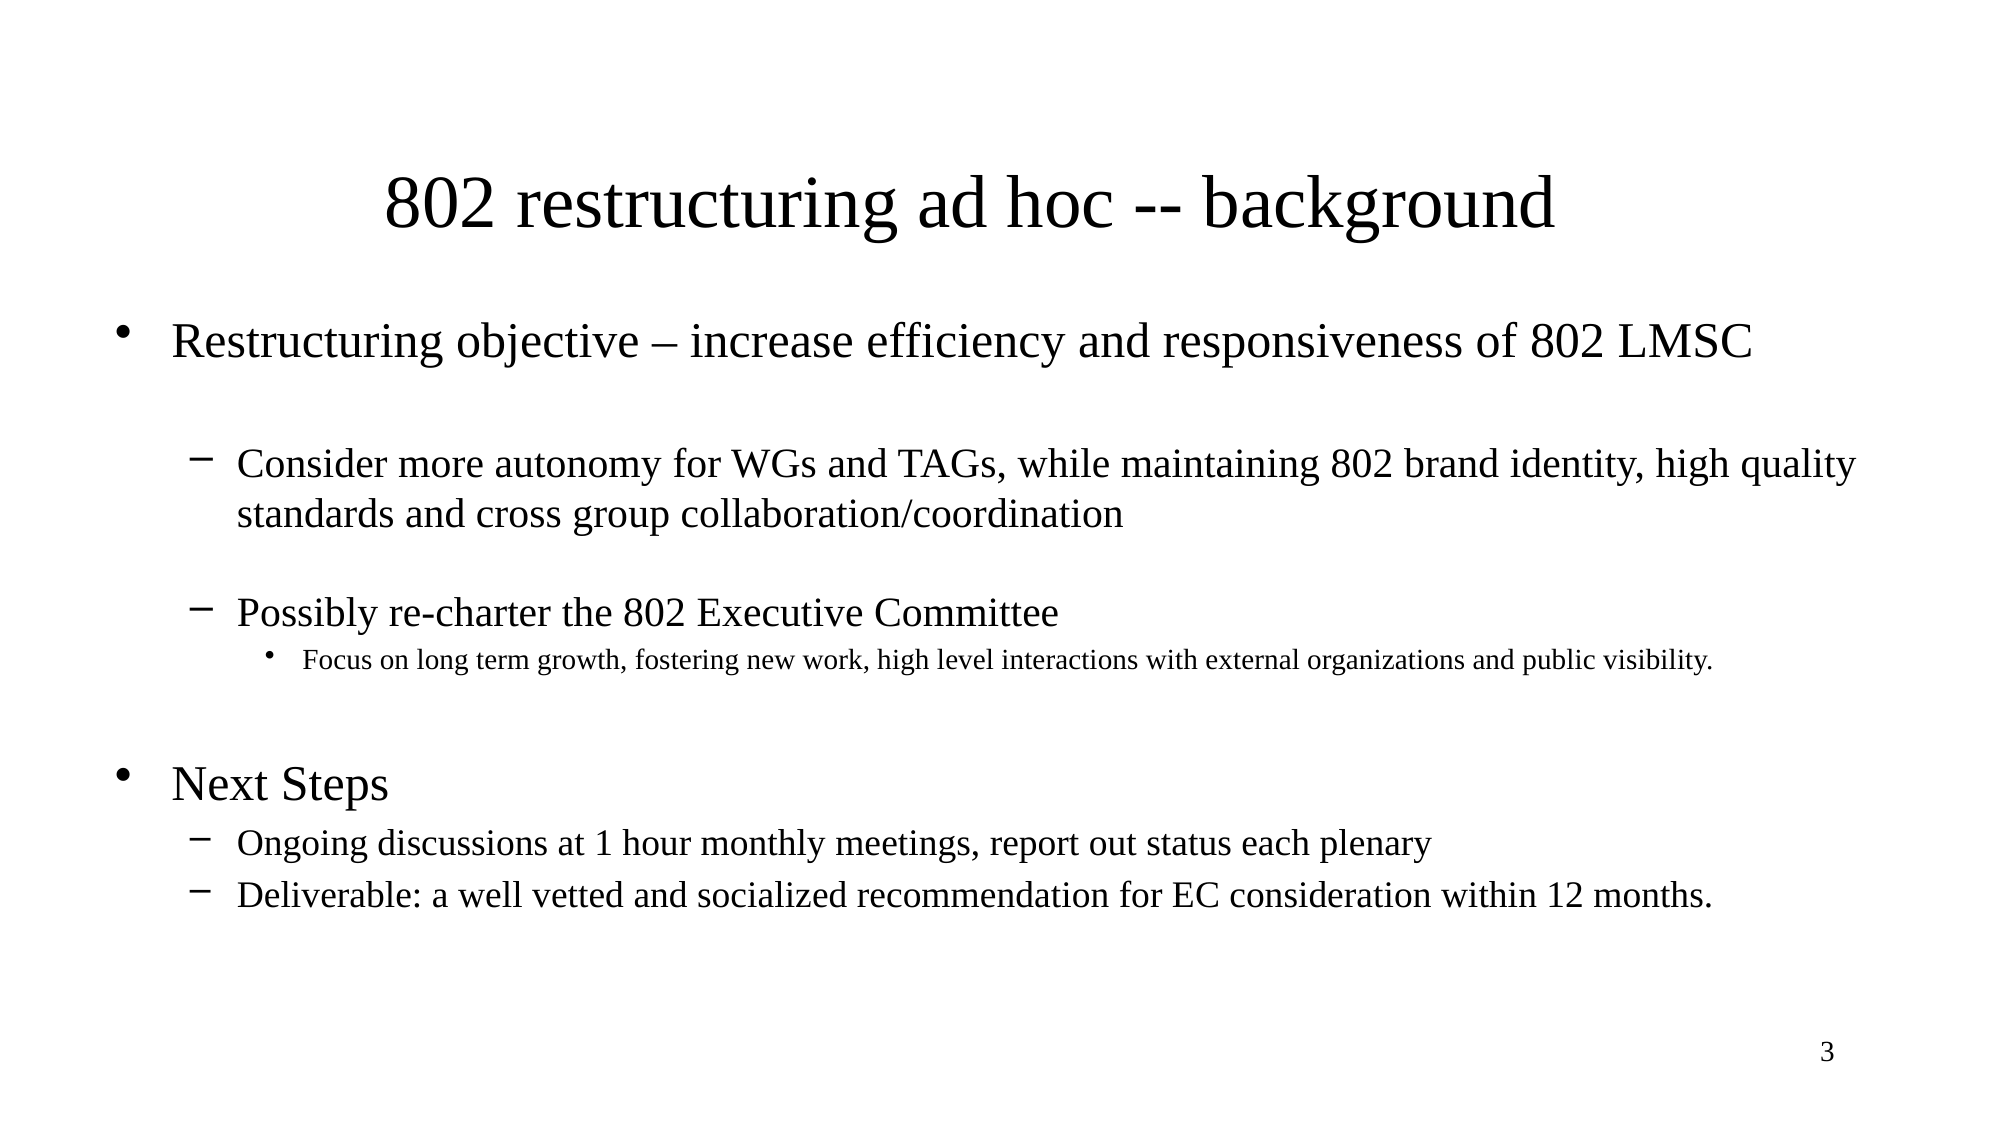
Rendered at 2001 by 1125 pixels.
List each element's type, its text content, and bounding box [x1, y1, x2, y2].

slide_number 3 [1433, 1024, 1851, 1101]
title 802 restructuring ad hoc -- background [62, 99, 1901, 288]
list Restructuring objective – increase efficiency and responsiveness of 802 LMSC Consider more autonomy for WGs and TAGs, while maintaining 802 brand identity, high quality standards and cross group collaboration/coordination Possibly re-charter the 802 Executive Committee Focus on long term growth, fostering new work, high level interactions with external organizations and public visibility. Next Steps Ongoing discussions at 1 hour monthly meetings, report out status each plenary Deliverable: a well vetted and socialized recommendation for EC consideration within 12 months. [99, 299, 1888, 1063]
